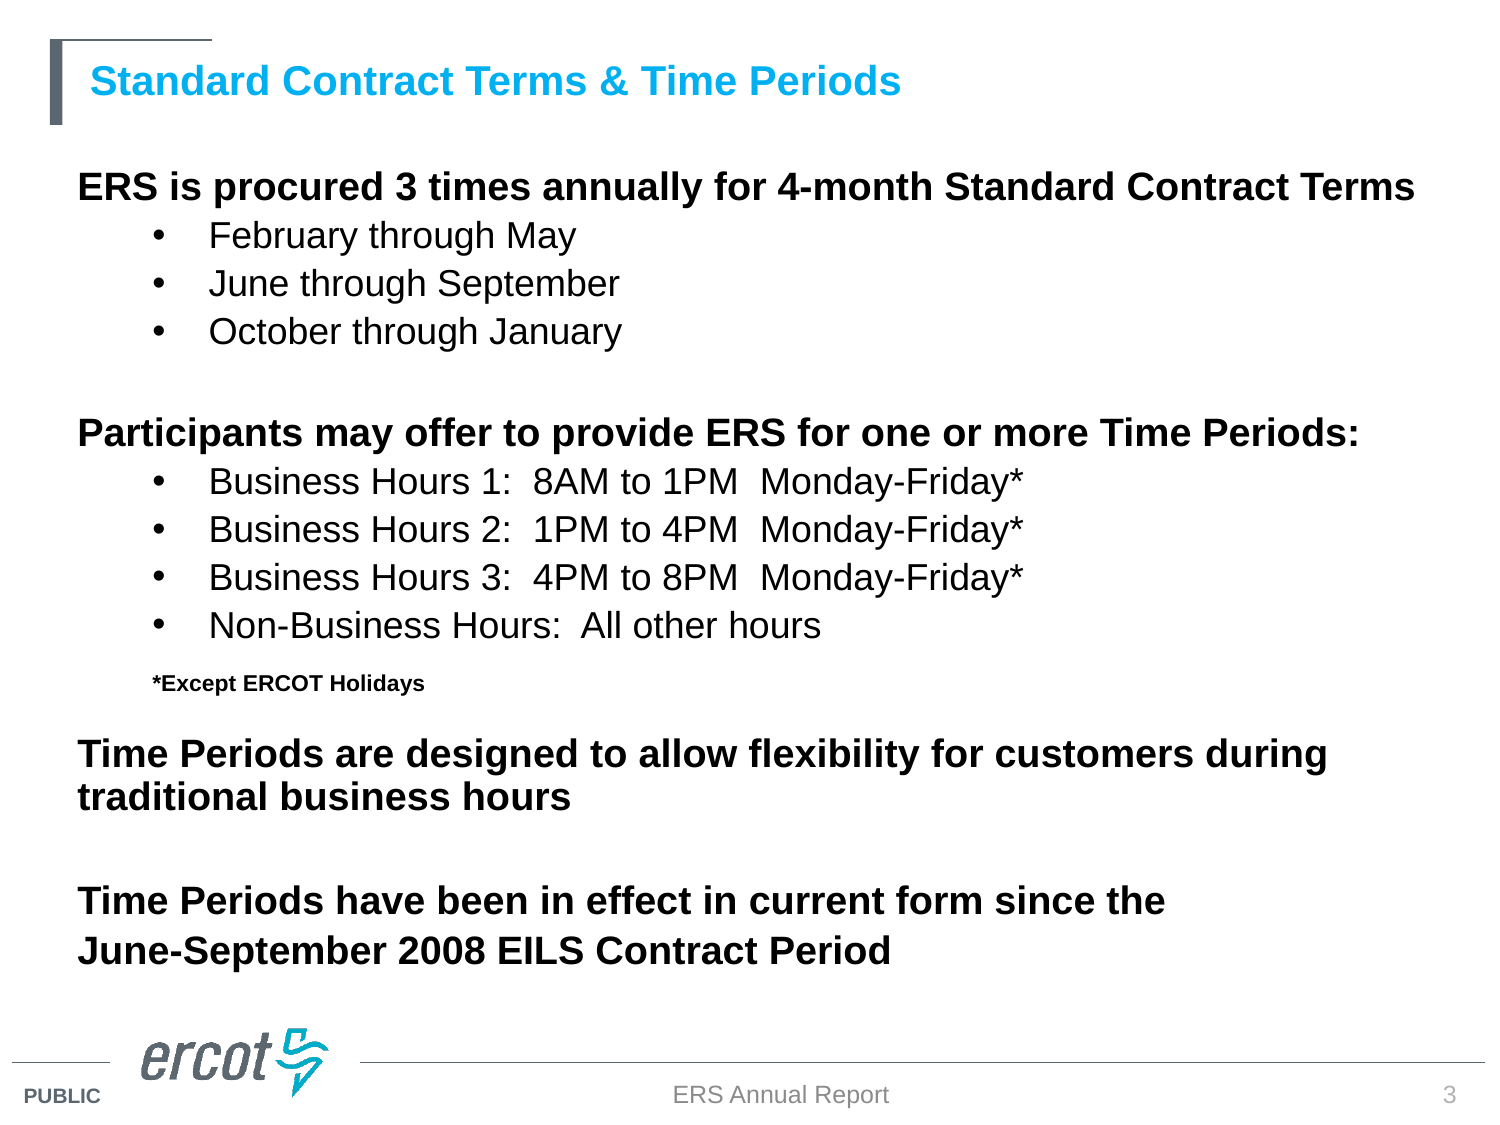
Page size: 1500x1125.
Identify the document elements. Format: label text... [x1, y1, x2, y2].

slide_number 3 [1412, 1076, 1488, 1112]
picture [137, 1034, 332, 1100]
text_box ERS is procured 3 times annually for 4-month Standard Contract Terms February through May June through September October through January Participants may offer to provide ERS for one or more Time Periods: Business Hours 1: 8AM to 1PM Monday-Friday* Business Hours 2: 1PM to 4PM Monday-Friday* Business Hours 3: 4PM to 8PM Monday-Friday* Non-Business Hours: All other hours *Except ERCOT Holidays Time Periods are designed to allow flexibility for customers during traditional business hours Time Periods have been in effect in current form since the June-September 2008 EILS Contract Period [62, 158, 1463, 1034]
text_box Standard Contract Terms & Time Periods Periods [75, 46, 1150, 111]
footer ERS Annual Report [450, 1074, 1113, 1113]
